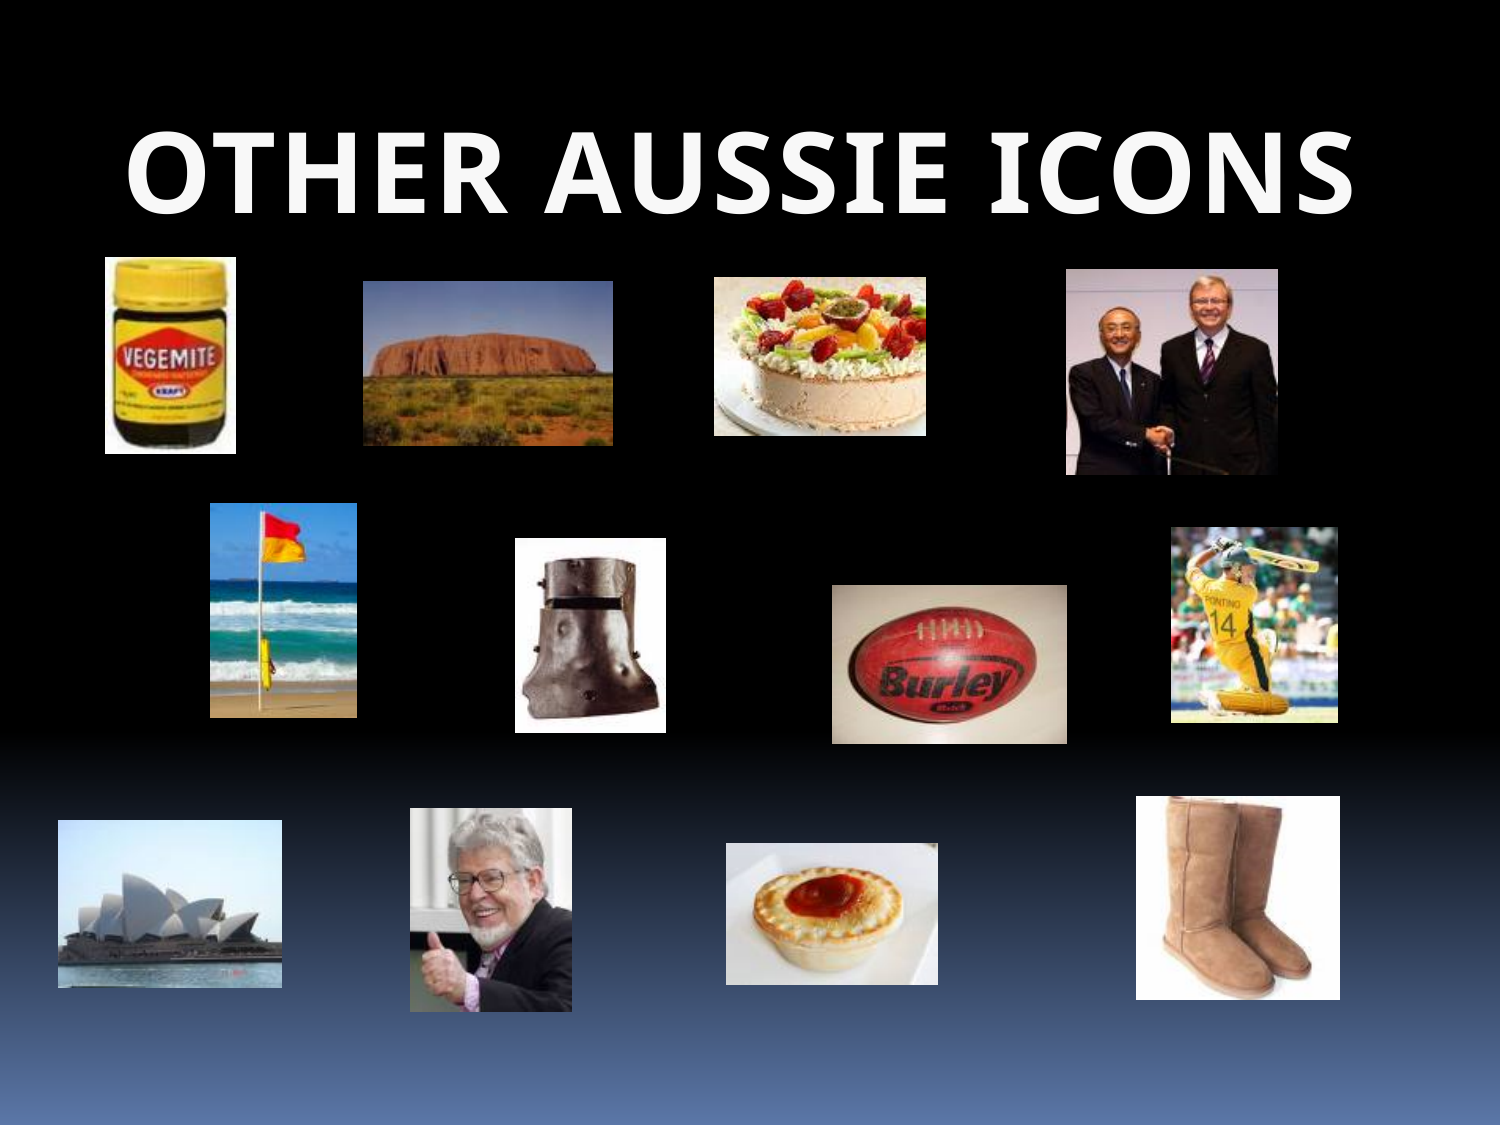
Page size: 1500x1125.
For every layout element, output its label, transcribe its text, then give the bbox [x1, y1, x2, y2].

picture [210, 503, 357, 719]
picture [831, 585, 1067, 745]
picture [726, 843, 938, 985]
picture [104, 257, 236, 454]
picture [1065, 268, 1278, 475]
picture [362, 280, 613, 447]
picture [1136, 796, 1341, 1001]
text_box OTHER AUSSIE ICONS [107, 93, 1374, 244]
picture [58, 819, 283, 988]
picture [1171, 526, 1338, 724]
picture [515, 538, 666, 734]
picture [409, 808, 572, 1013]
picture [714, 277, 927, 436]
